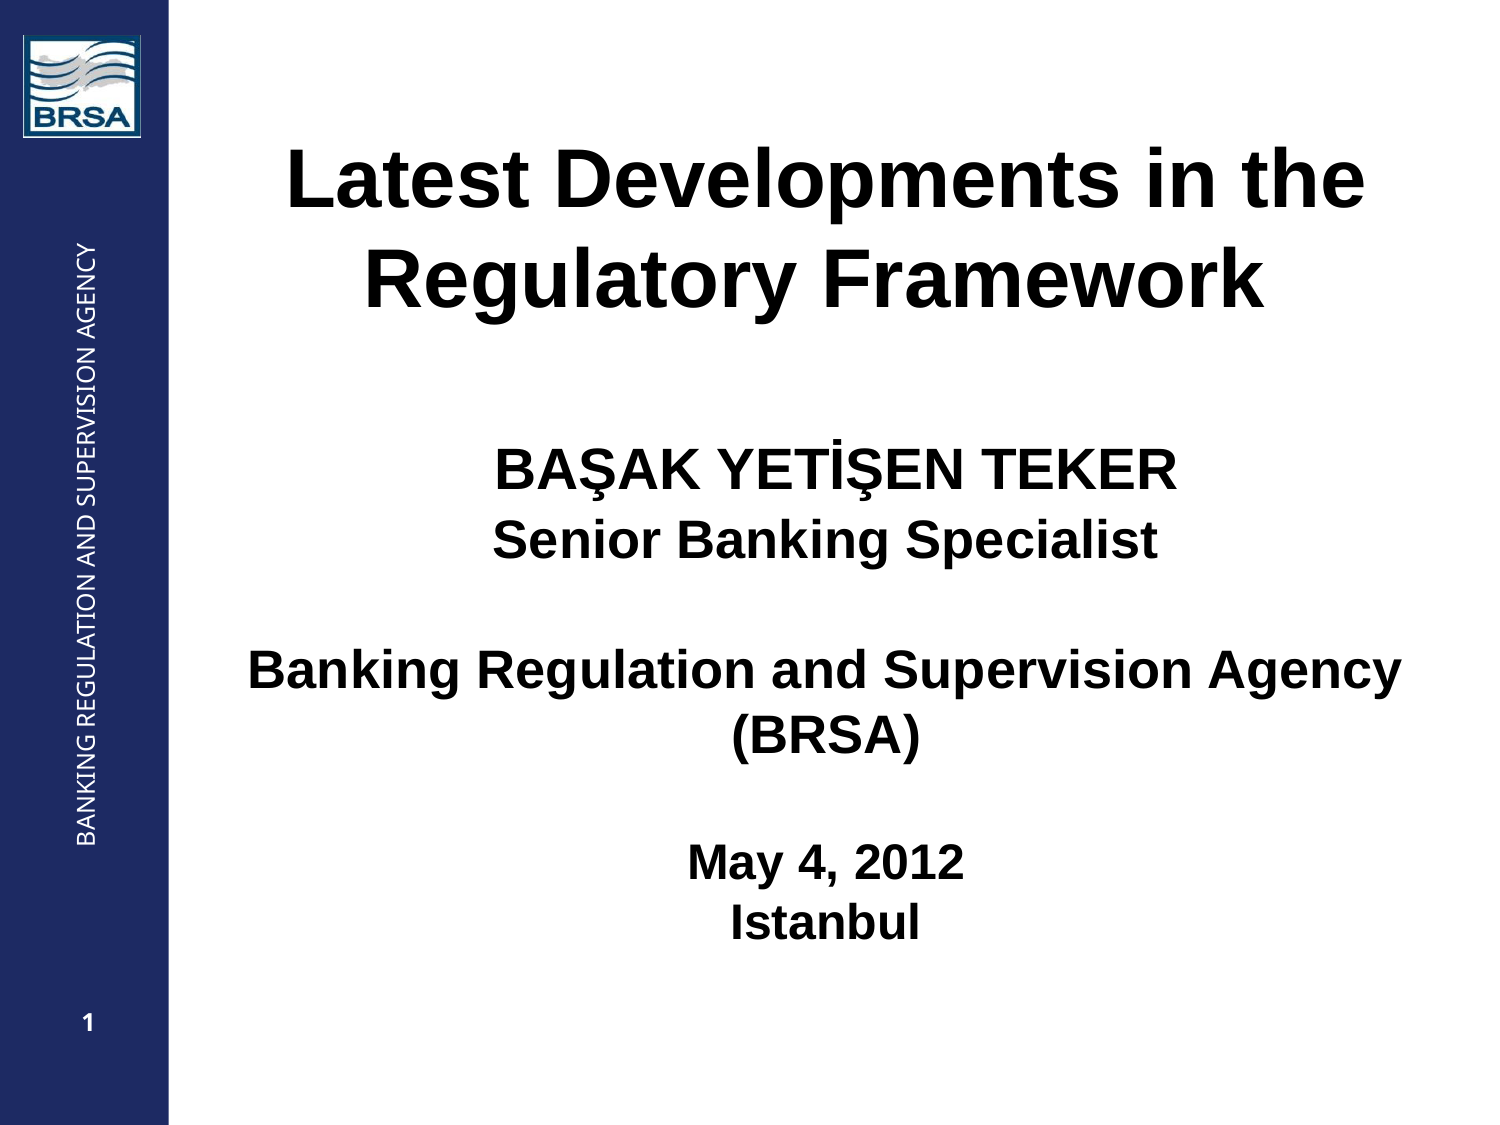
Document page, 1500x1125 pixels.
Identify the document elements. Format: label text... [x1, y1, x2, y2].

text_box Latest Developments in the Regulatory Framework BAŞAK YETİŞEN TEKER Senior Banking Specialist Banking Regulation and Supervision Agency (BRSA) May 4, 2012 Istanbul [199, 117, 1454, 1017]
picture [23, 35, 141, 138]
